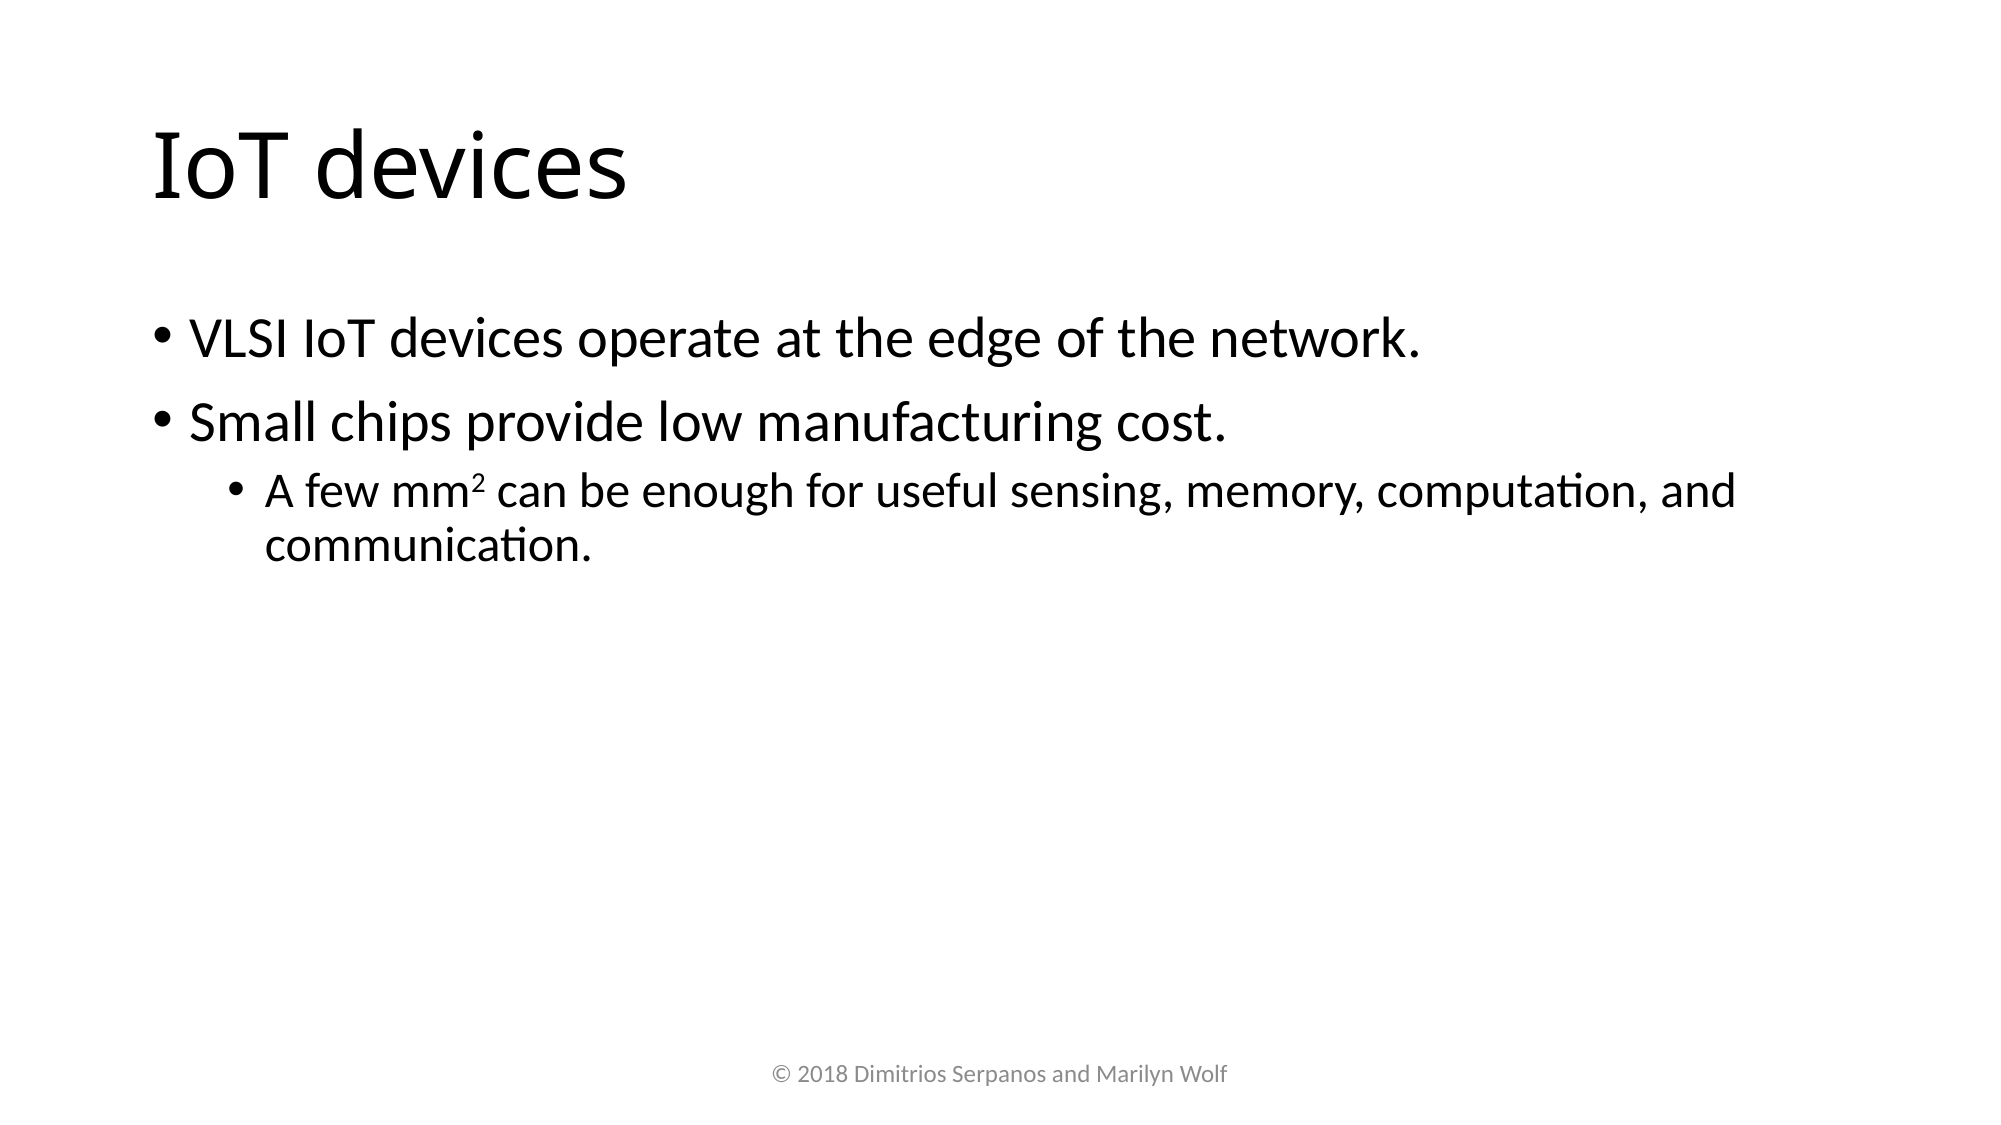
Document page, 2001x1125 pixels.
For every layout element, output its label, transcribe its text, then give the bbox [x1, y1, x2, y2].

list VLSI IoT devices operate at the edge of the network. Small chips provide low manufacturing cost. A few mm2 can be enough for useful sensing, memory, computation, and communication. [137, 299, 1863, 1014]
title IoT devices [137, 59, 1863, 278]
footer © 2018 Dimitrios Serpanos and Marilyn Wolf [662, 1042, 1338, 1103]
